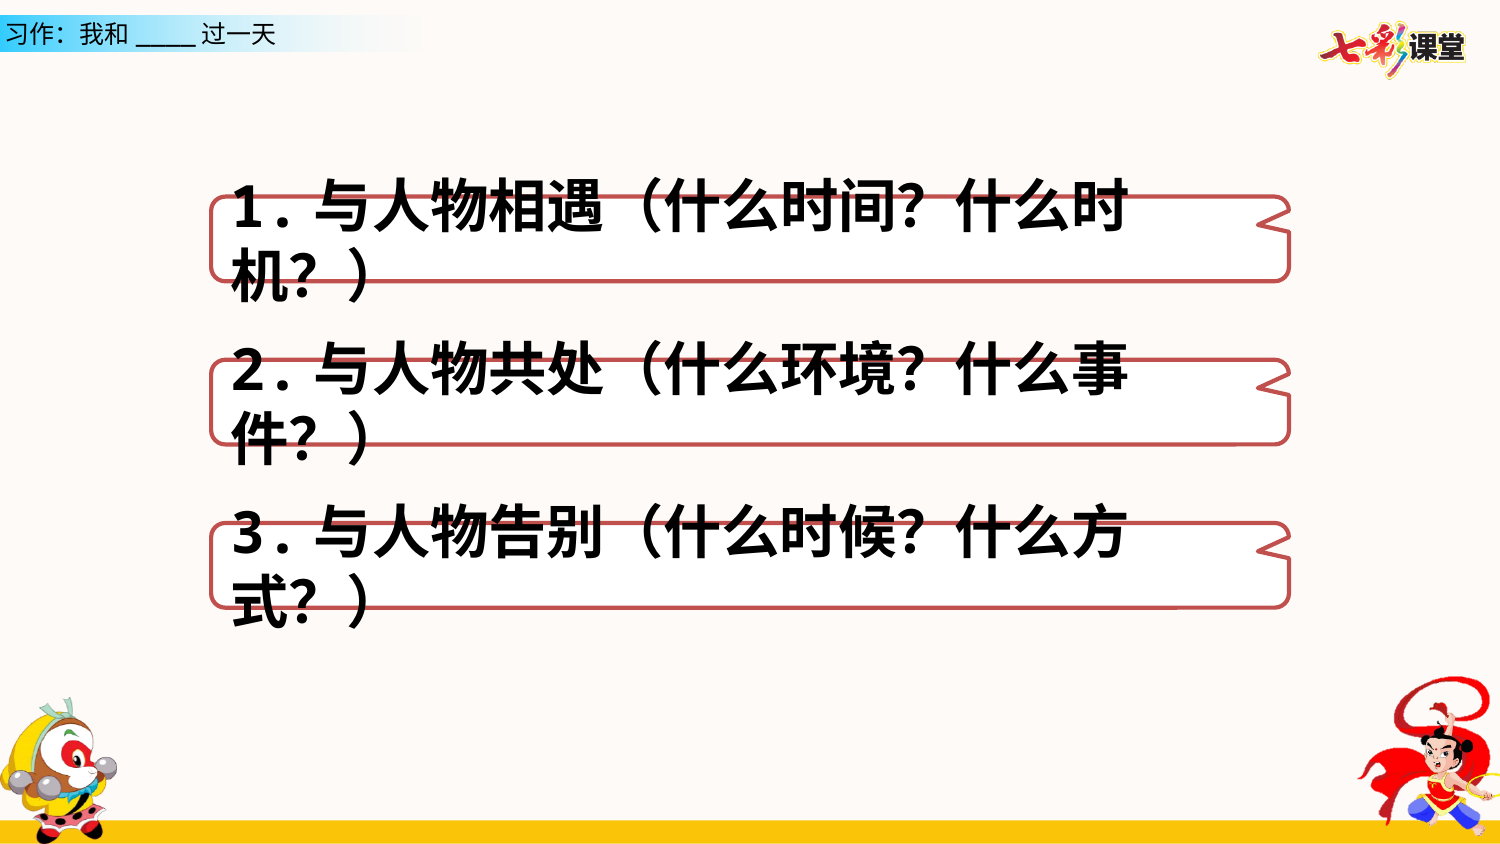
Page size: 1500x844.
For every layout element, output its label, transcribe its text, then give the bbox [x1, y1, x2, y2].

text_box 3.与人物告别（什么时候？什么方式？） [209, 520, 1292, 610]
text_box 2.与人物共处（什么环境？什么事件？） [209, 357, 1292, 447]
text_box 1.与人物相遇（什么时间？什么时机？） [209, 194, 1292, 284]
picture [1350, 668, 1500, 844]
picture [1316, 20, 1468, 80]
picture [0, 697, 117, 844]
